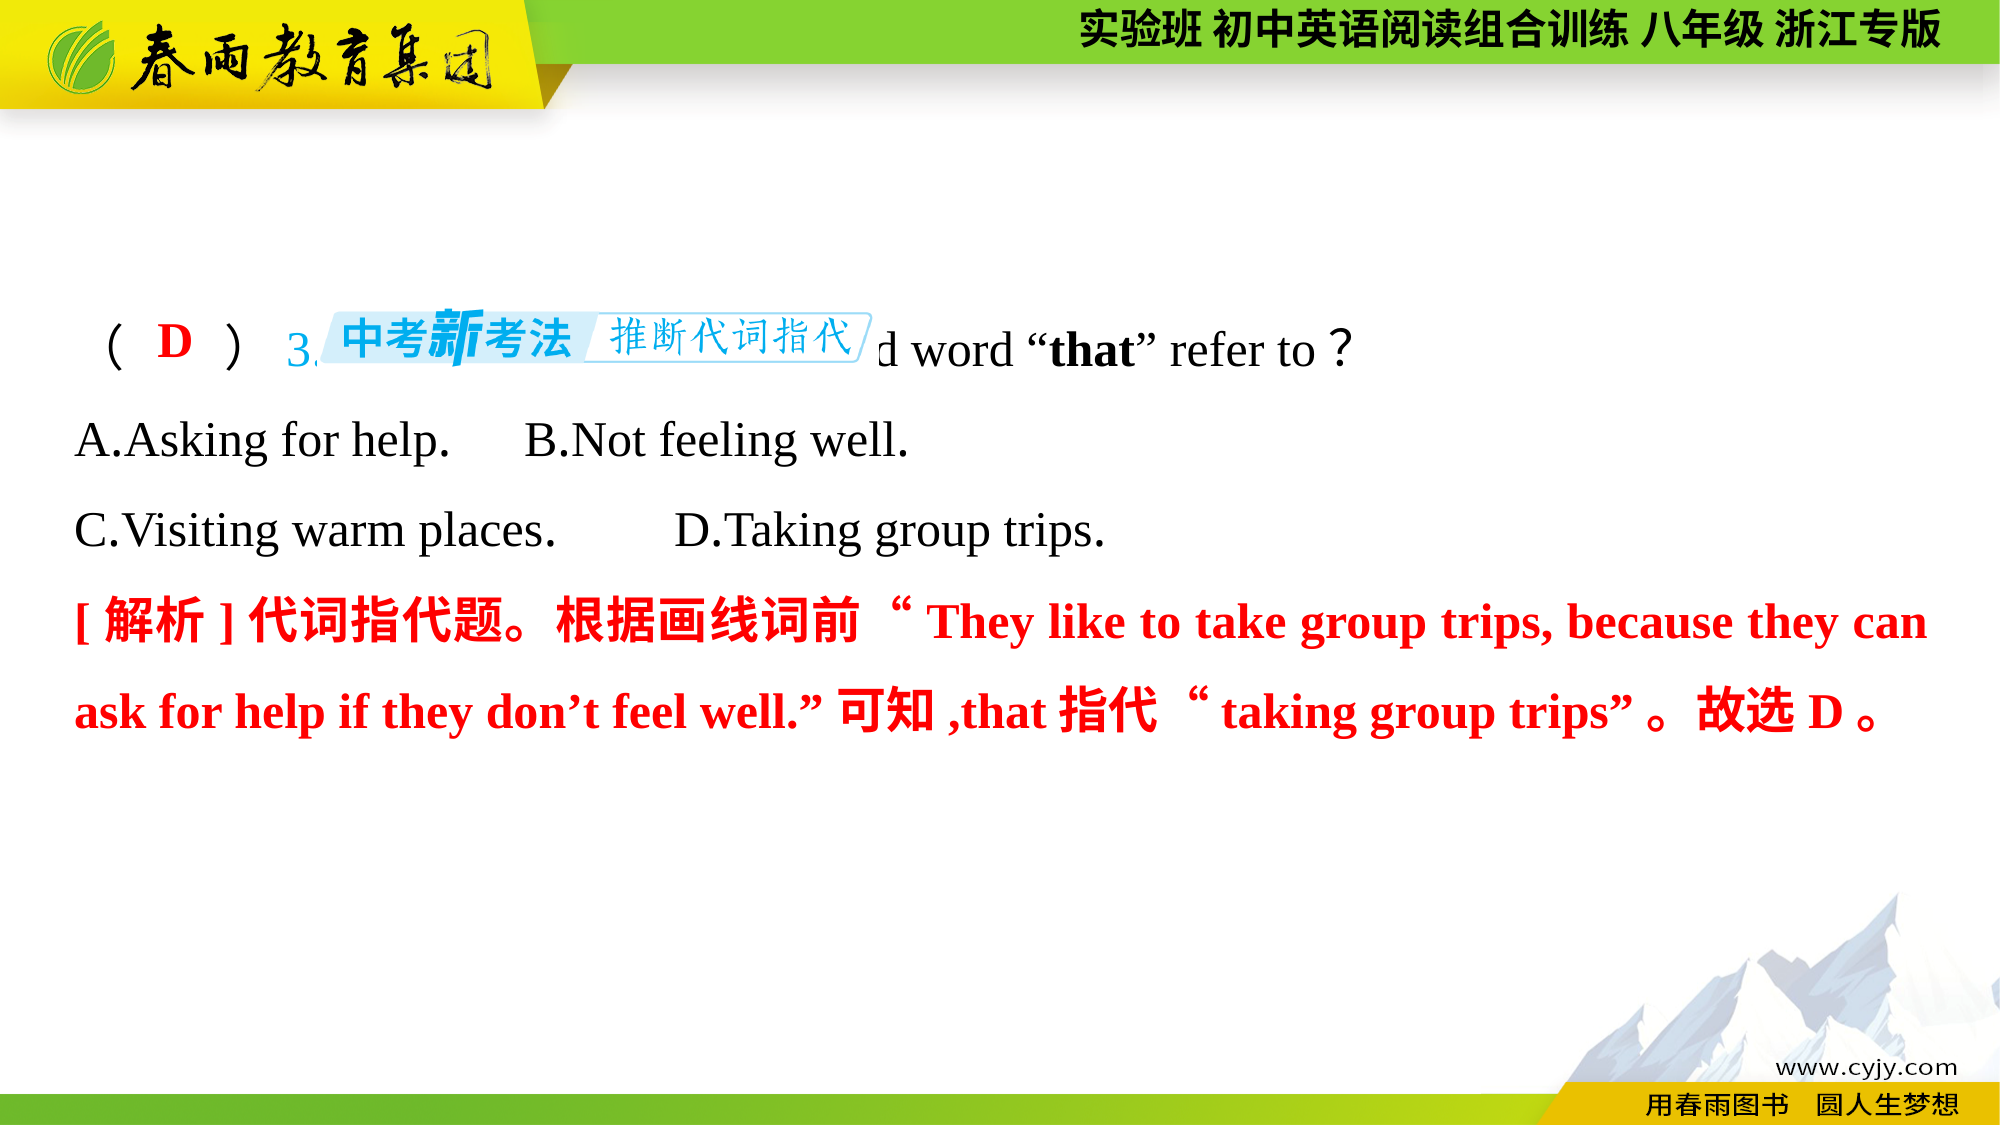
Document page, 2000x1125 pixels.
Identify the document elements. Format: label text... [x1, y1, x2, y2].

picture [0, 0, 2000, 1125]
text_box D [142, 299, 209, 375]
text_box [解析]代词指代题。根据画线词前“They like to take group trips, because they can ask for help if they don’t feel well.”可知,that指代“taking group trips”。故选D。 [59, 567, 1944, 747]
list （ ）3. What does the underlined word “that” refer to？ A.Asking for help. B.Not feeling well. C.Visiting warm places. D.Taking group trips. [59, 278, 1944, 567]
